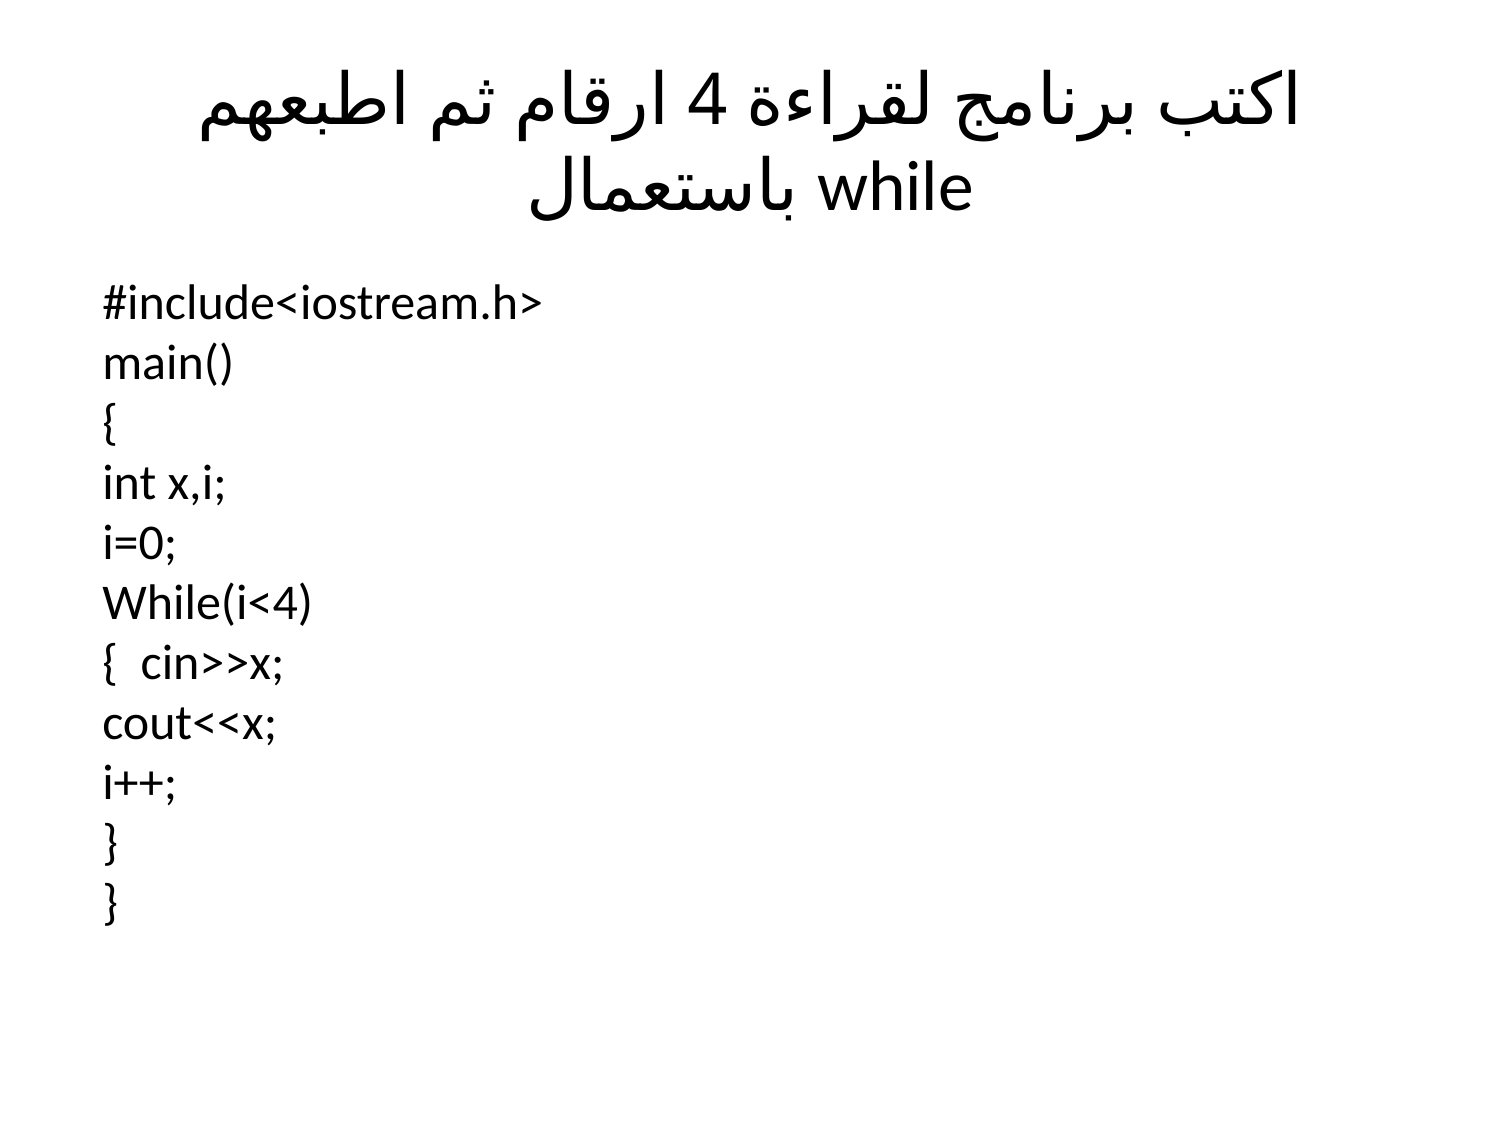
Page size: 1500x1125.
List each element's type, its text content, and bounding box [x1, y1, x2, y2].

text_box #include<iostream.h> main() { int x,i; i=0; While(i<4) { cin>>x; cout<<x; i++; } } [87, 262, 1125, 938]
title اكتب برنامج لقراءة 4 ارقام ثم اطبعهم باستعمال while [75, 45, 1425, 233]
